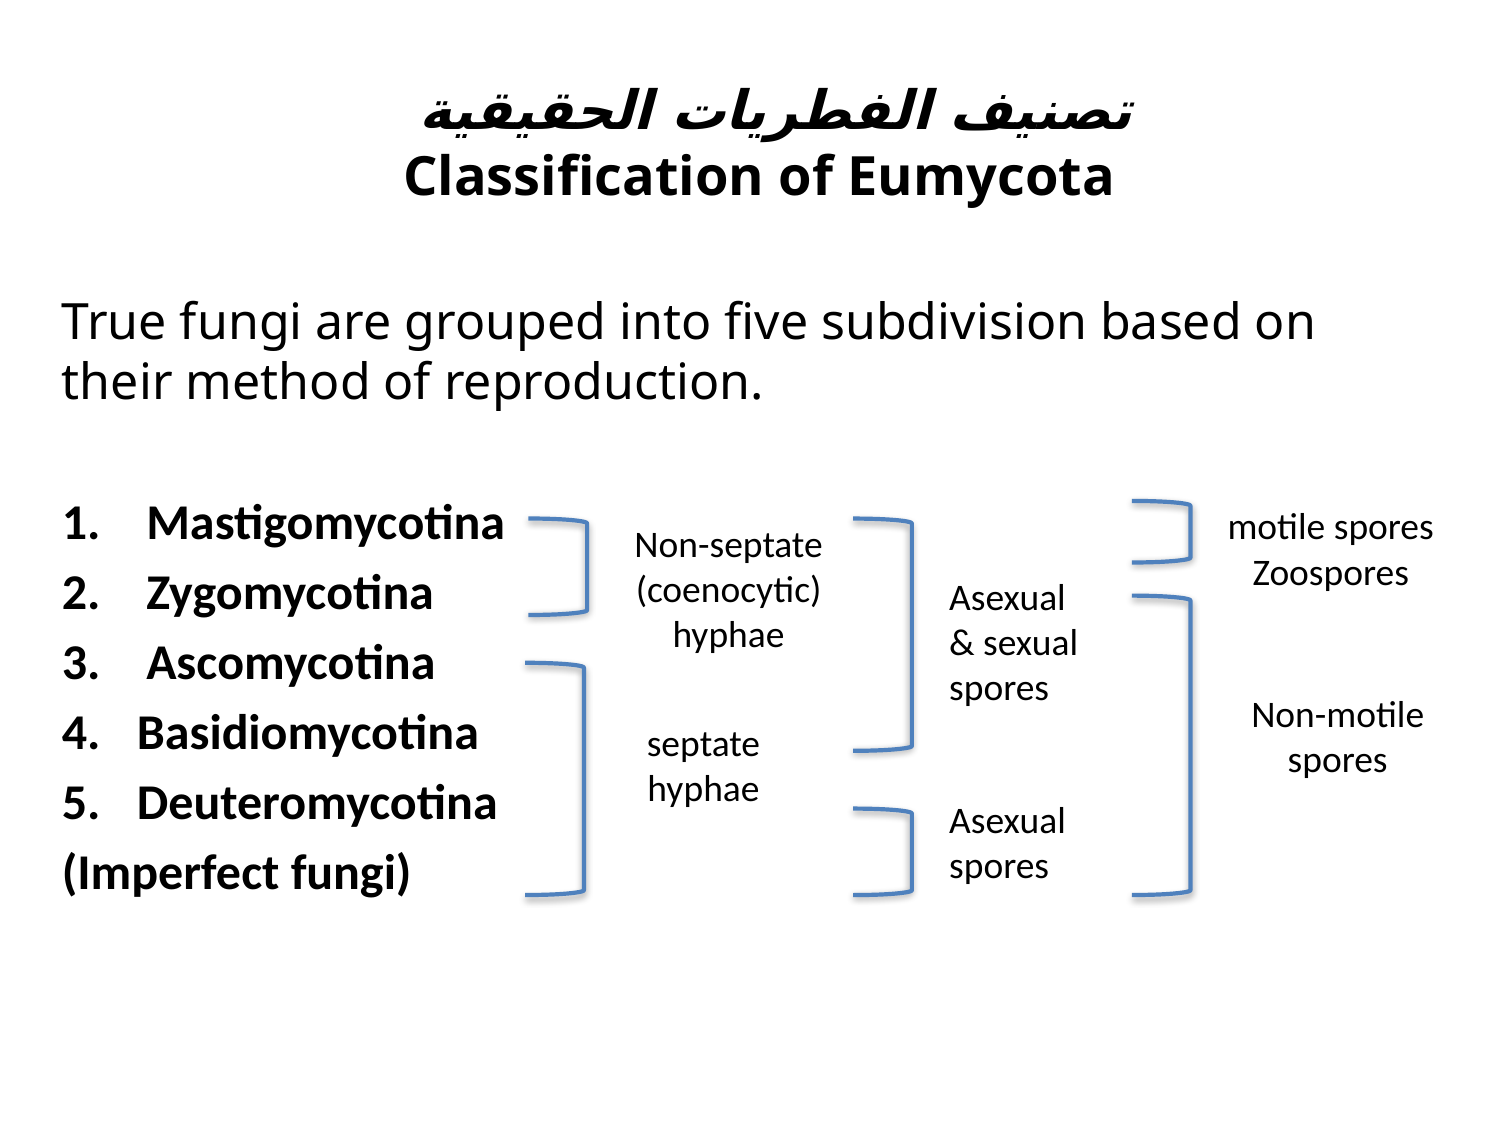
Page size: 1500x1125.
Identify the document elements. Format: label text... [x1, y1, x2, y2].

text_box Asexual & sexual spores [934, 565, 1098, 716]
text_box [528, 516, 590, 618]
text_box septate hyphae [587, 711, 821, 817]
text_box motile spores Zoospores [1190, 495, 1472, 600]
text_box [853, 806, 914, 898]
text_box [853, 516, 914, 753]
text_box Non-septate (coenocytic) hyphae [612, 512, 846, 663]
text_box Asexual spores [934, 788, 1094, 894]
text_box Non-motile spores [1233, 682, 1442, 788]
text_box [433, 562, 997, 809]
title تصنيف الفطريات الحقيقية Classification of Eumycota [128, 46, 1404, 235]
text_box [525, 660, 587, 898]
text_box [1131, 593, 1193, 898]
text_box [1131, 498, 1190, 565]
subtitle True fungi are grouped into five subdivision based on their method of reproduction. Mastigomycotina Zygomycotina Ascomycotina Basidiomycotina Deuteromycotina (Imperfect fungi) [46, 281, 1447, 972]
